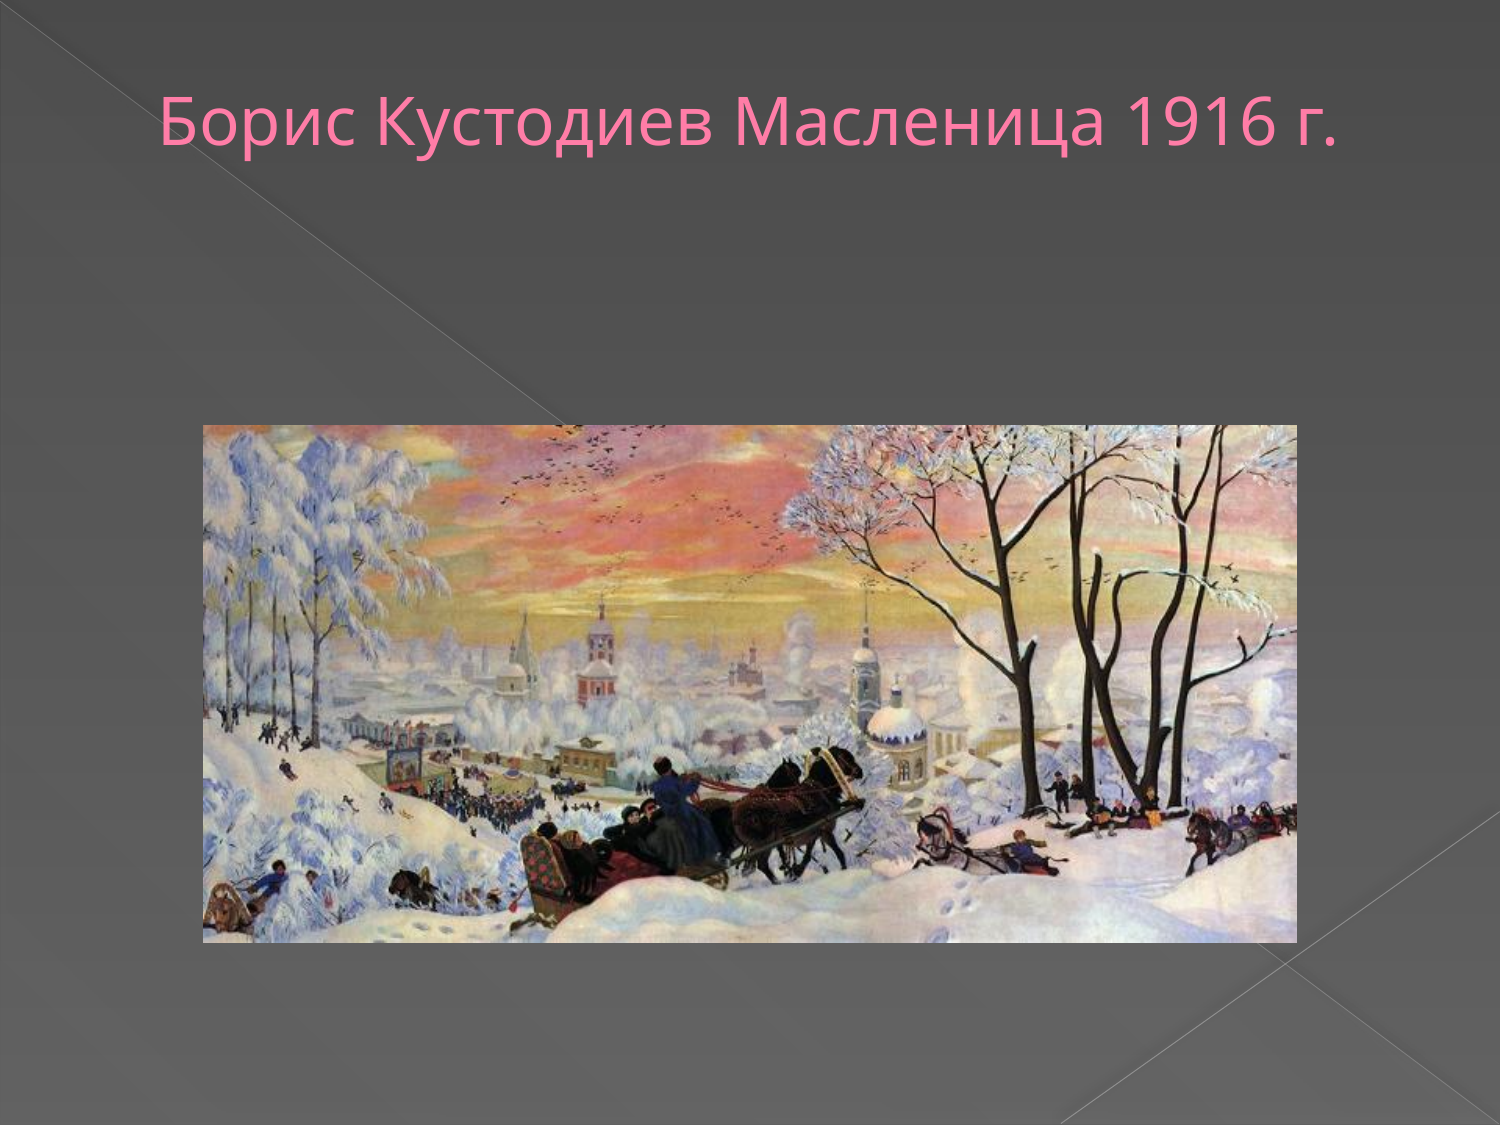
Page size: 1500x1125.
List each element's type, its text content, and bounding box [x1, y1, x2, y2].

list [202, 424, 1298, 943]
title Борис Кустодиев Масленица 1916 г. [75, 43, 1425, 274]
